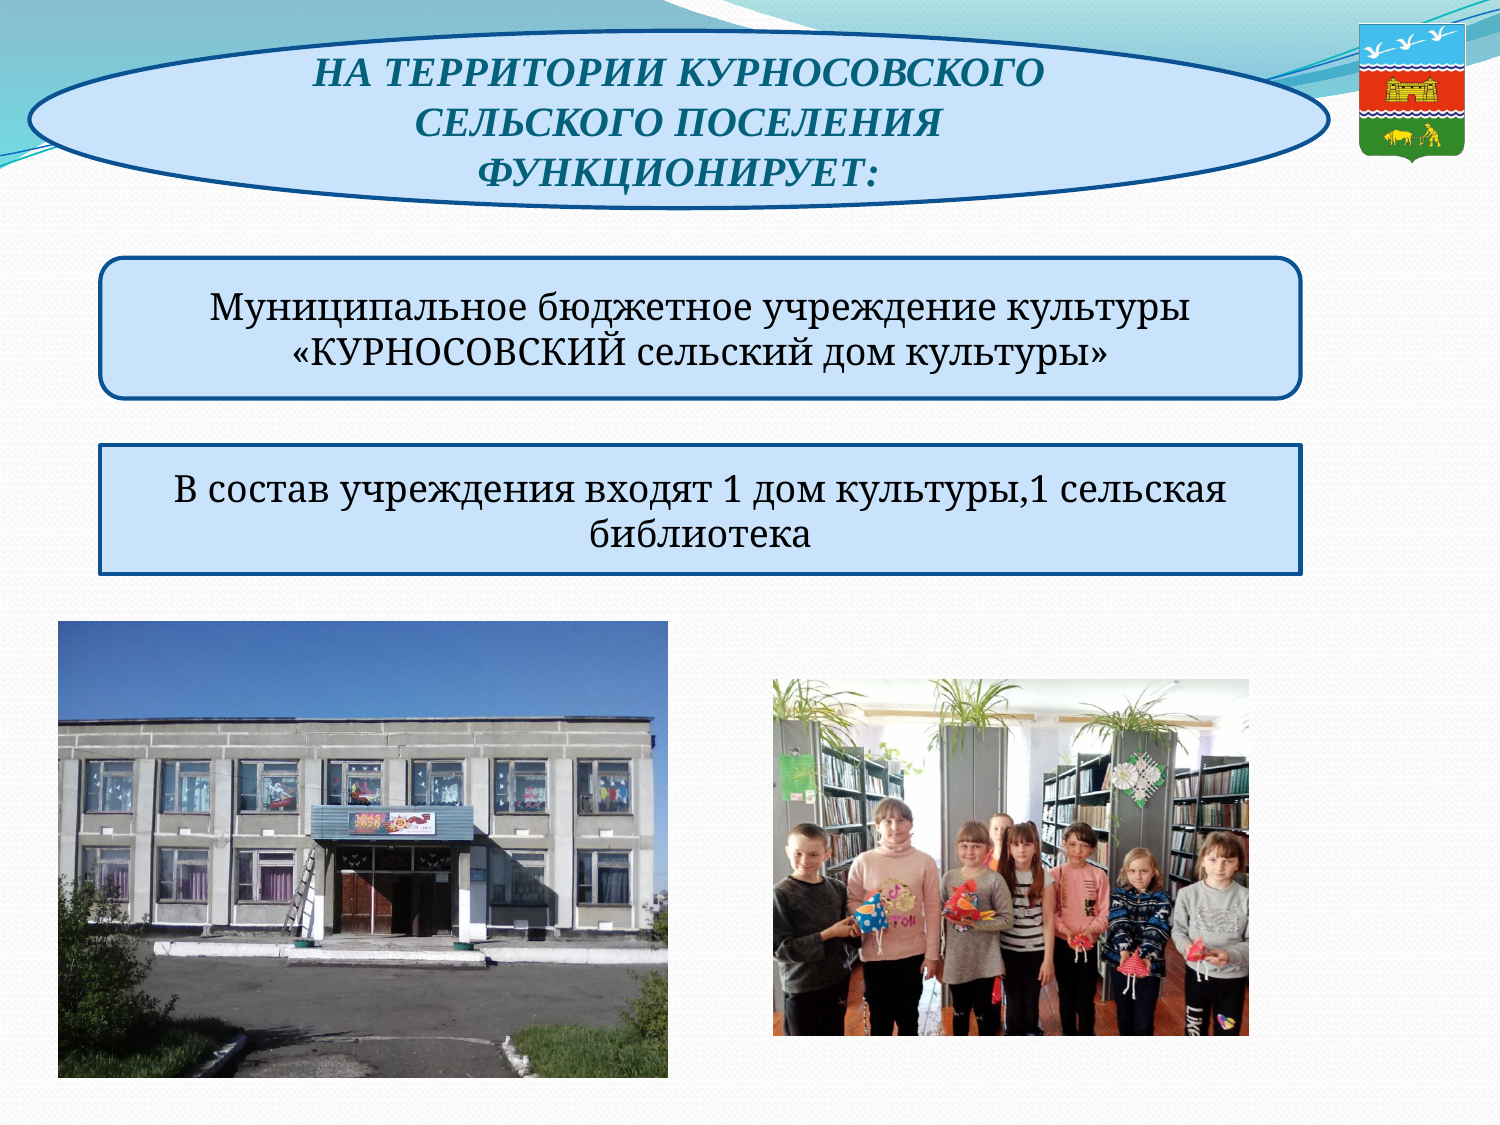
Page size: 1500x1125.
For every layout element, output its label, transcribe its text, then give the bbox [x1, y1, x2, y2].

text_box НА ТЕРРИТОРИИ КУРНОСОВСКОГО СЕЛЬСКОГО ПОСЕЛЕНИЯ ФУНКЦИОНИРУЕТ: [27, 28, 1331, 211]
text_box В состав учреждения входят 1 дом культуры,1 сельская библиотека [98, 443, 1303, 576]
picture [773, 679, 1249, 1036]
picture [1359, 23, 1466, 165]
text_box Муниципальное бюджетное учреждение культуры «КУРНОСОВСКИЙ сельский дом культуры» [98, 255, 1303, 401]
picture [58, 620, 669, 1079]
